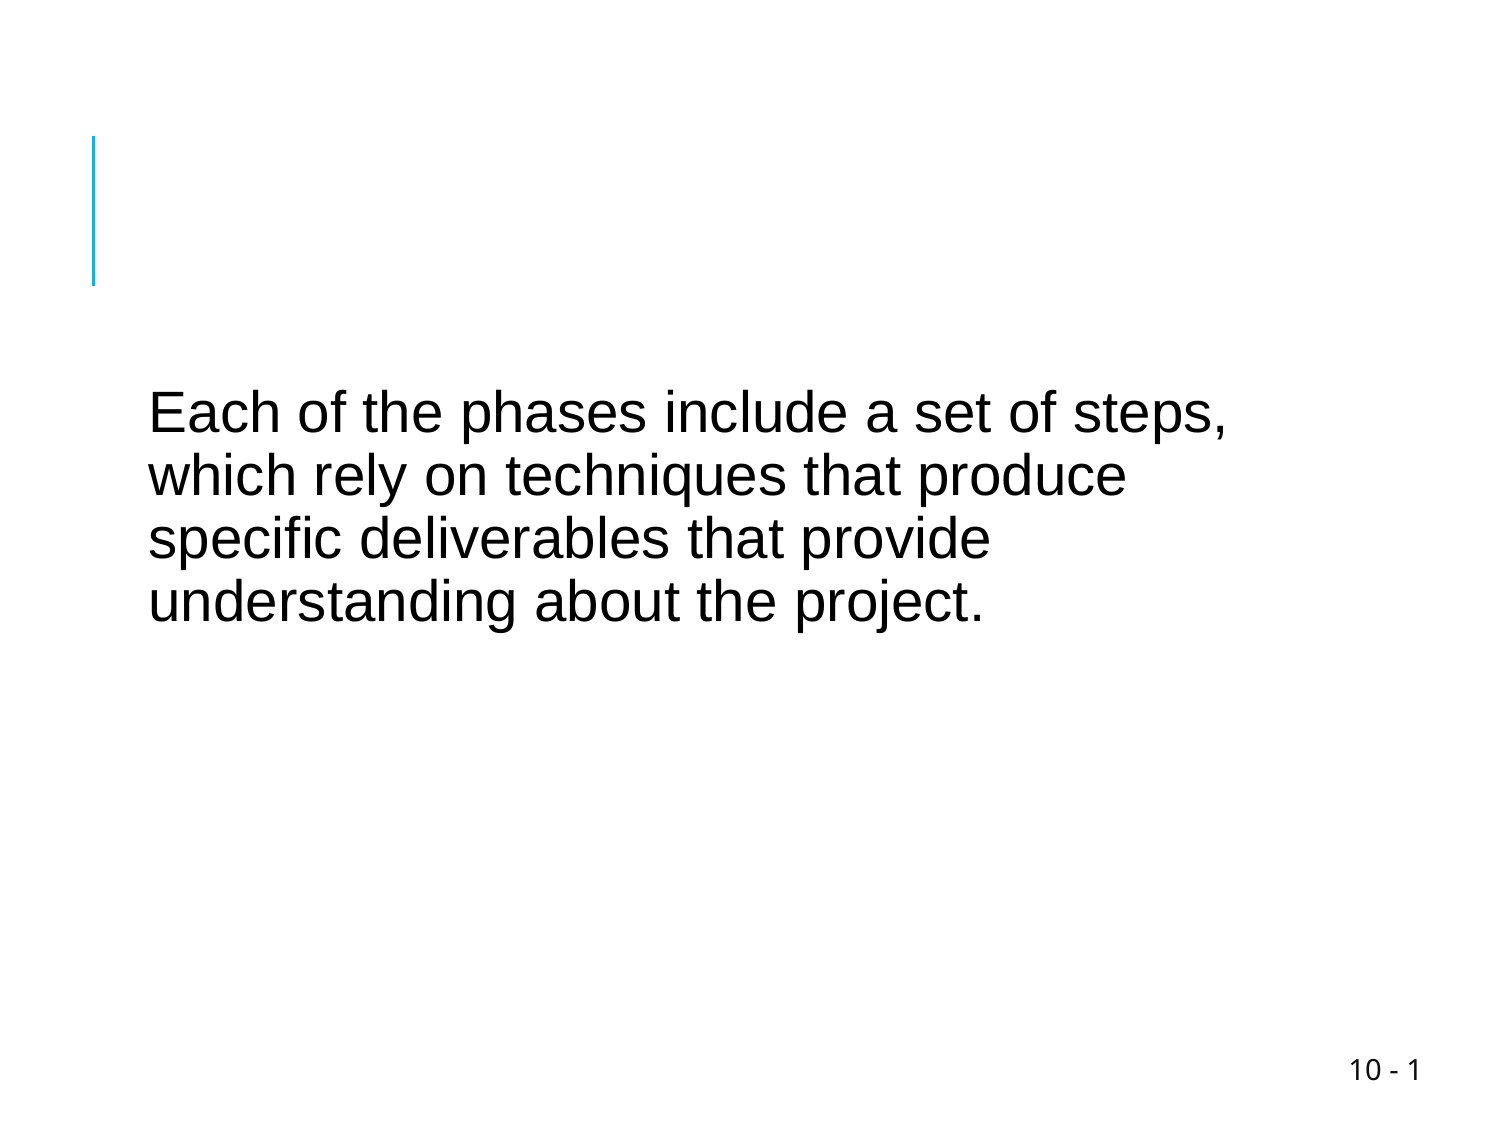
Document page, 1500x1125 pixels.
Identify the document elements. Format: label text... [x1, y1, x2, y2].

slide_number 1 - 10 [1333, 1061, 1454, 1107]
list Each of the phases include a set of steps, which rely on techniques that produce specific deliverables that provide understanding about the project. [126, 375, 1322, 1035]
